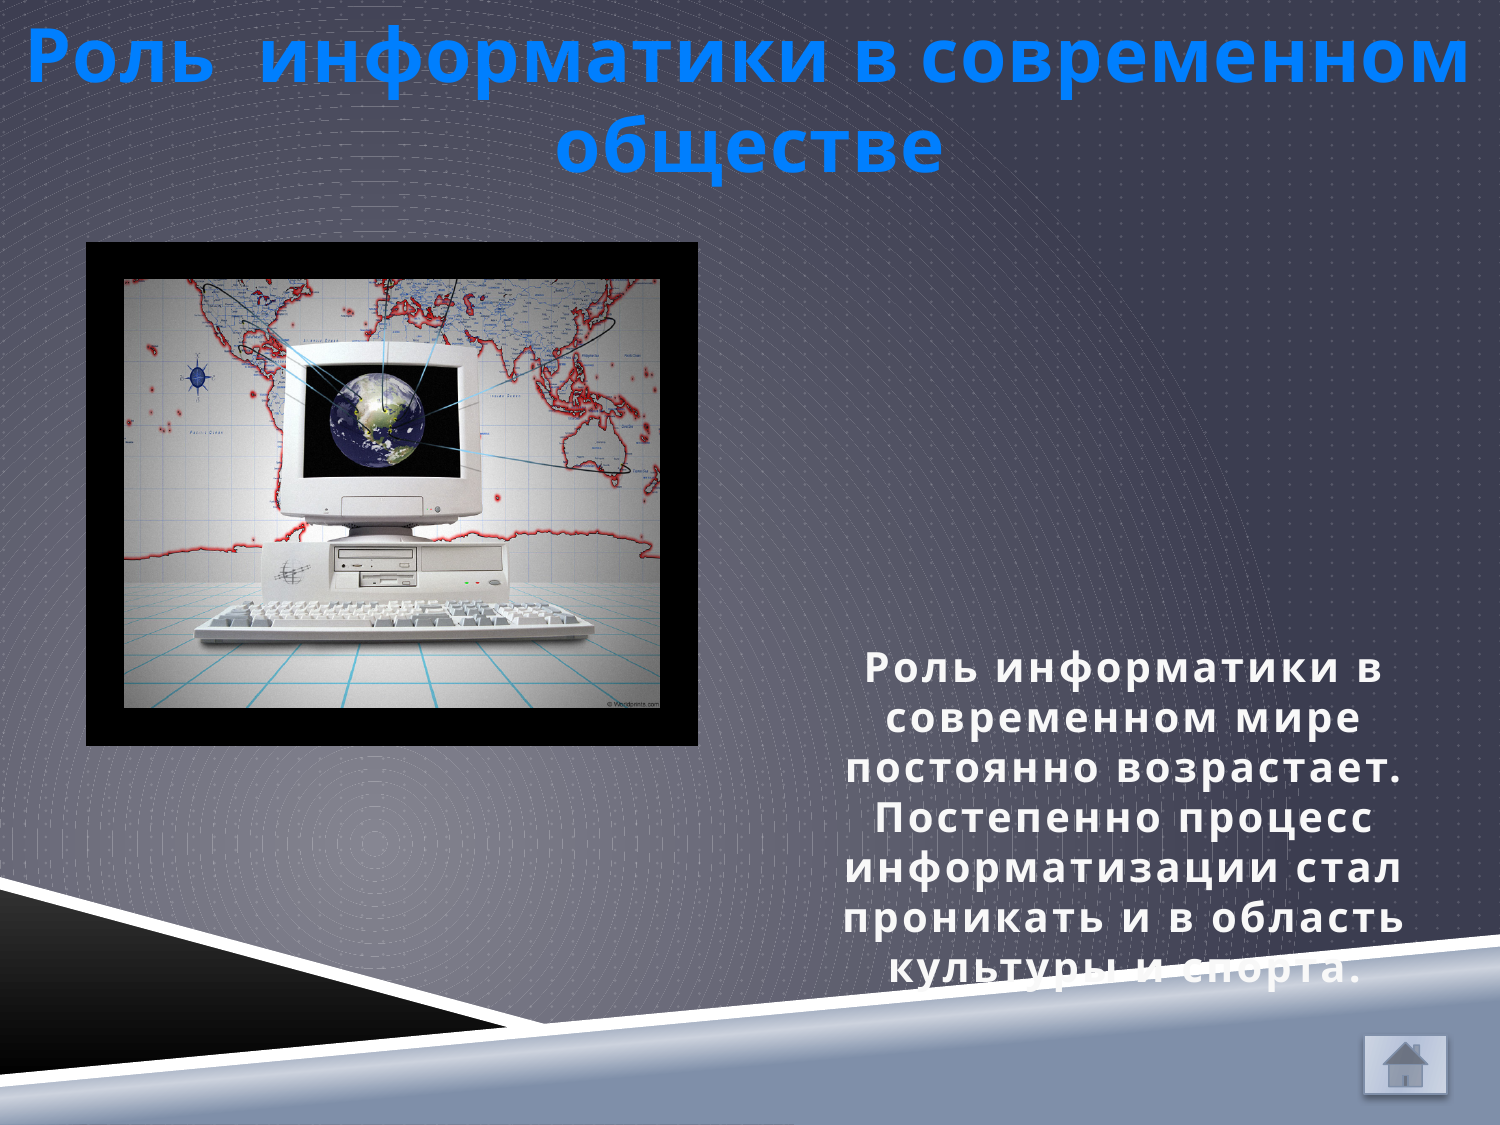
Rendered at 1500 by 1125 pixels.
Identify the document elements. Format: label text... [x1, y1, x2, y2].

text_box Роль информатики в современном мире постоянно возрастает. Постепенно процесс информатизации стал проникать и в область культуры и спорта. [749, 633, 1500, 999]
picture [123, 278, 661, 709]
text_box Роль информатики в современном обществе [0, 0, 1500, 195]
text_box [1363, 1034, 1448, 1095]
